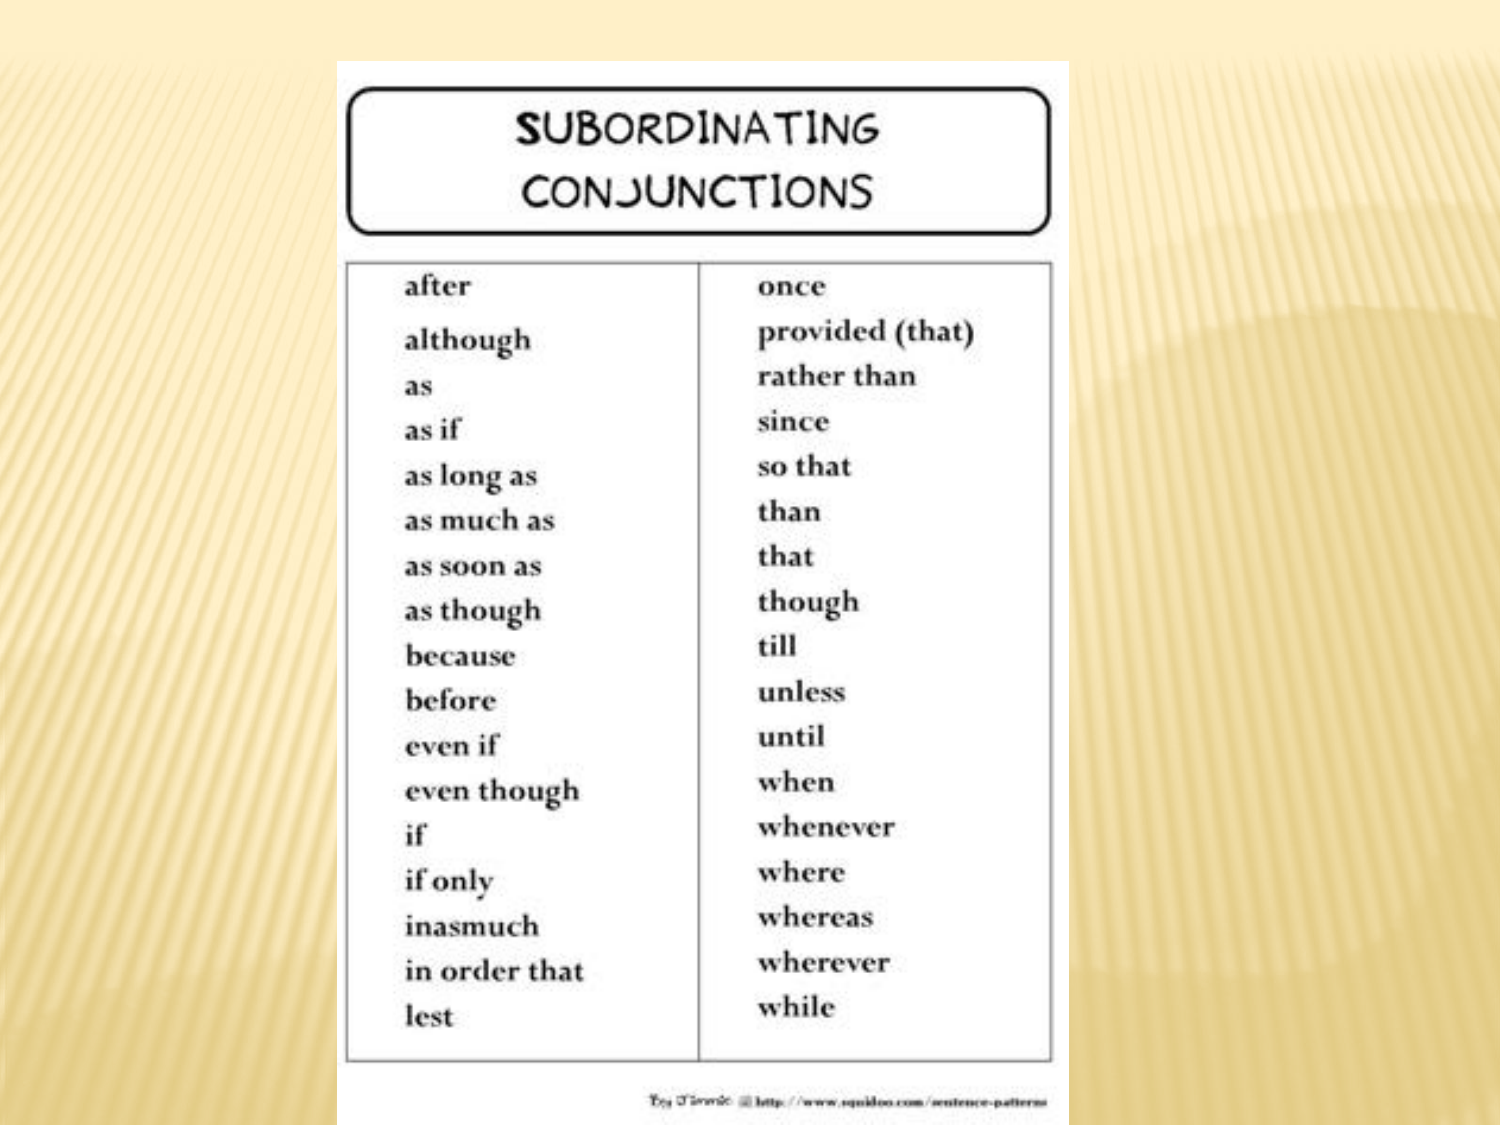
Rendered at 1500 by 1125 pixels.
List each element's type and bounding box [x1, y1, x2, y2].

picture [337, 61, 1070, 1125]
